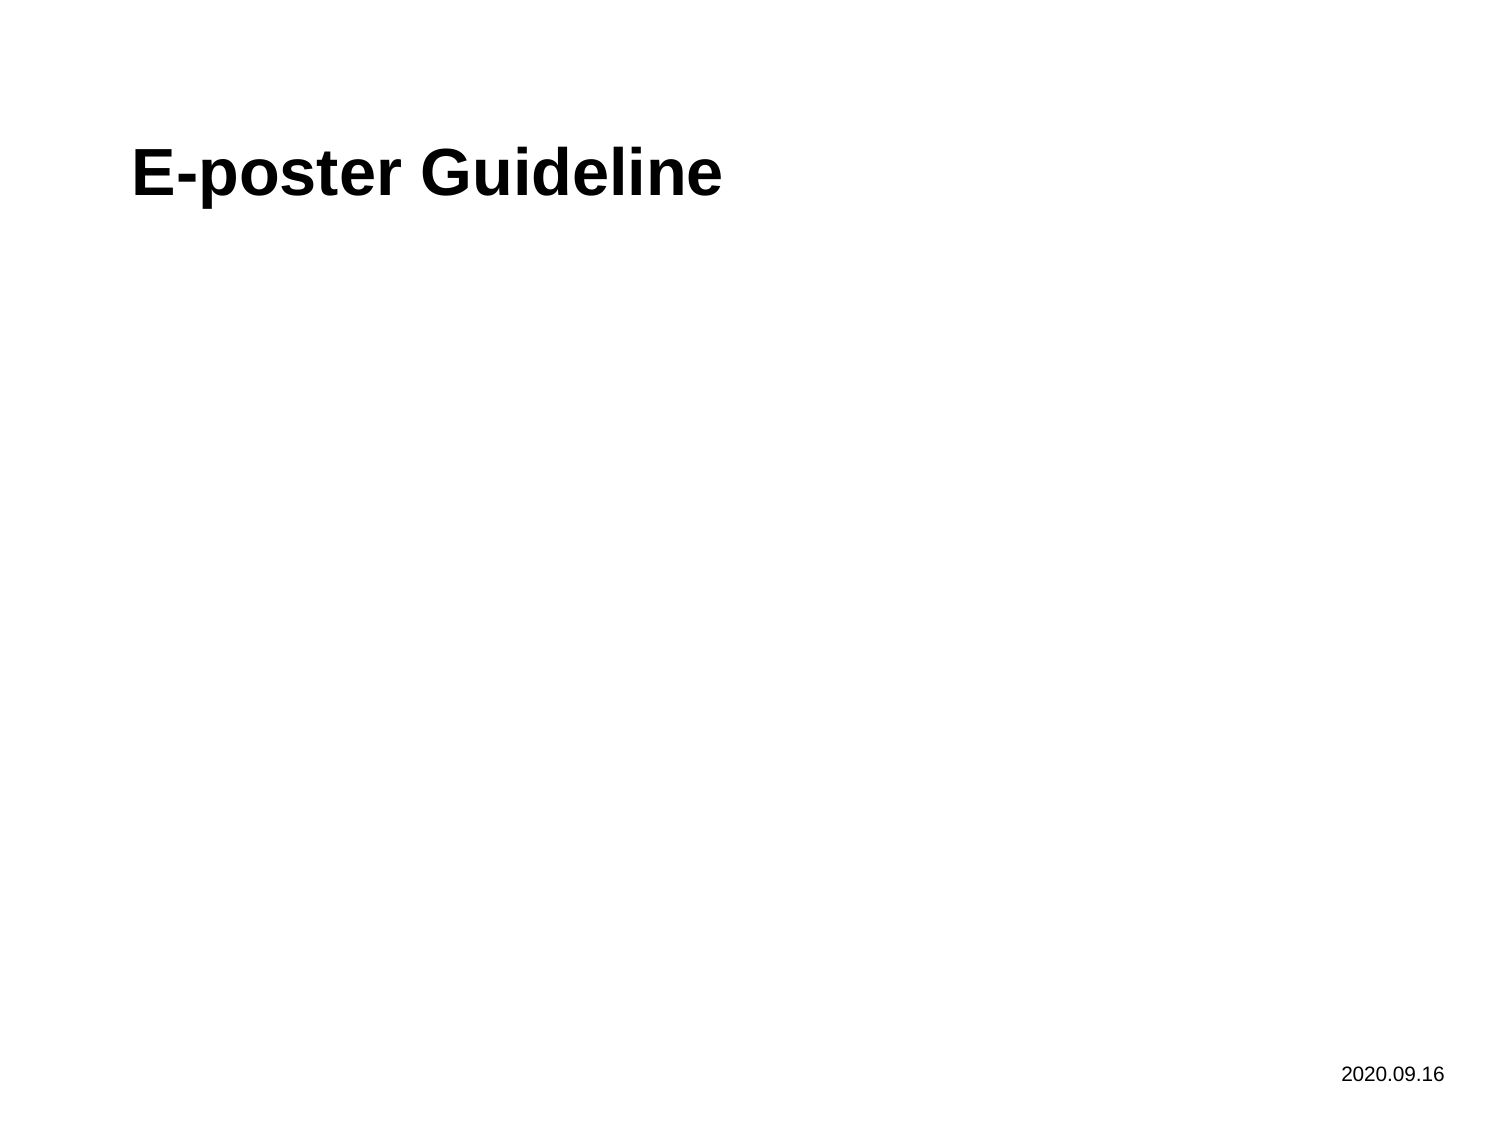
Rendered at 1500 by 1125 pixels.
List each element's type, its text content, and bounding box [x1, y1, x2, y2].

text_box E-poster Guideline [117, 121, 852, 217]
text_box 2020.09.16 [1326, 1053, 1500, 1093]
